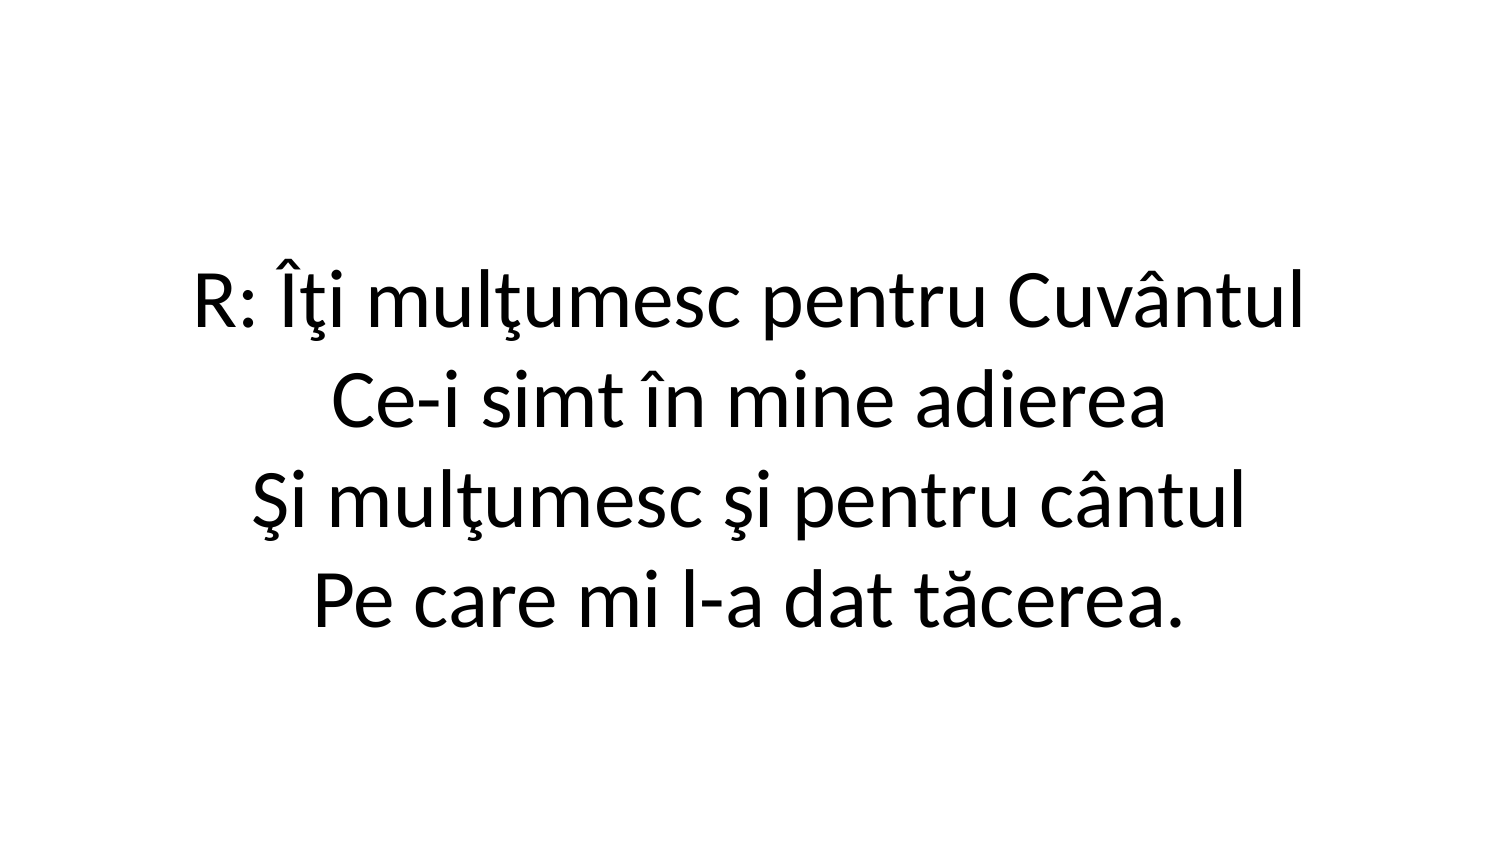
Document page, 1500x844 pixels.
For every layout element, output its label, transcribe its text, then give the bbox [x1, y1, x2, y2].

text_box R: Îţi mulţumesc pentru Cuvântul Ce-­i simt în mine adierea Şi mulţumesc şi pentru cântul Pe care mi l­-a dat tăcerea. [177, 192, 1323, 652]
